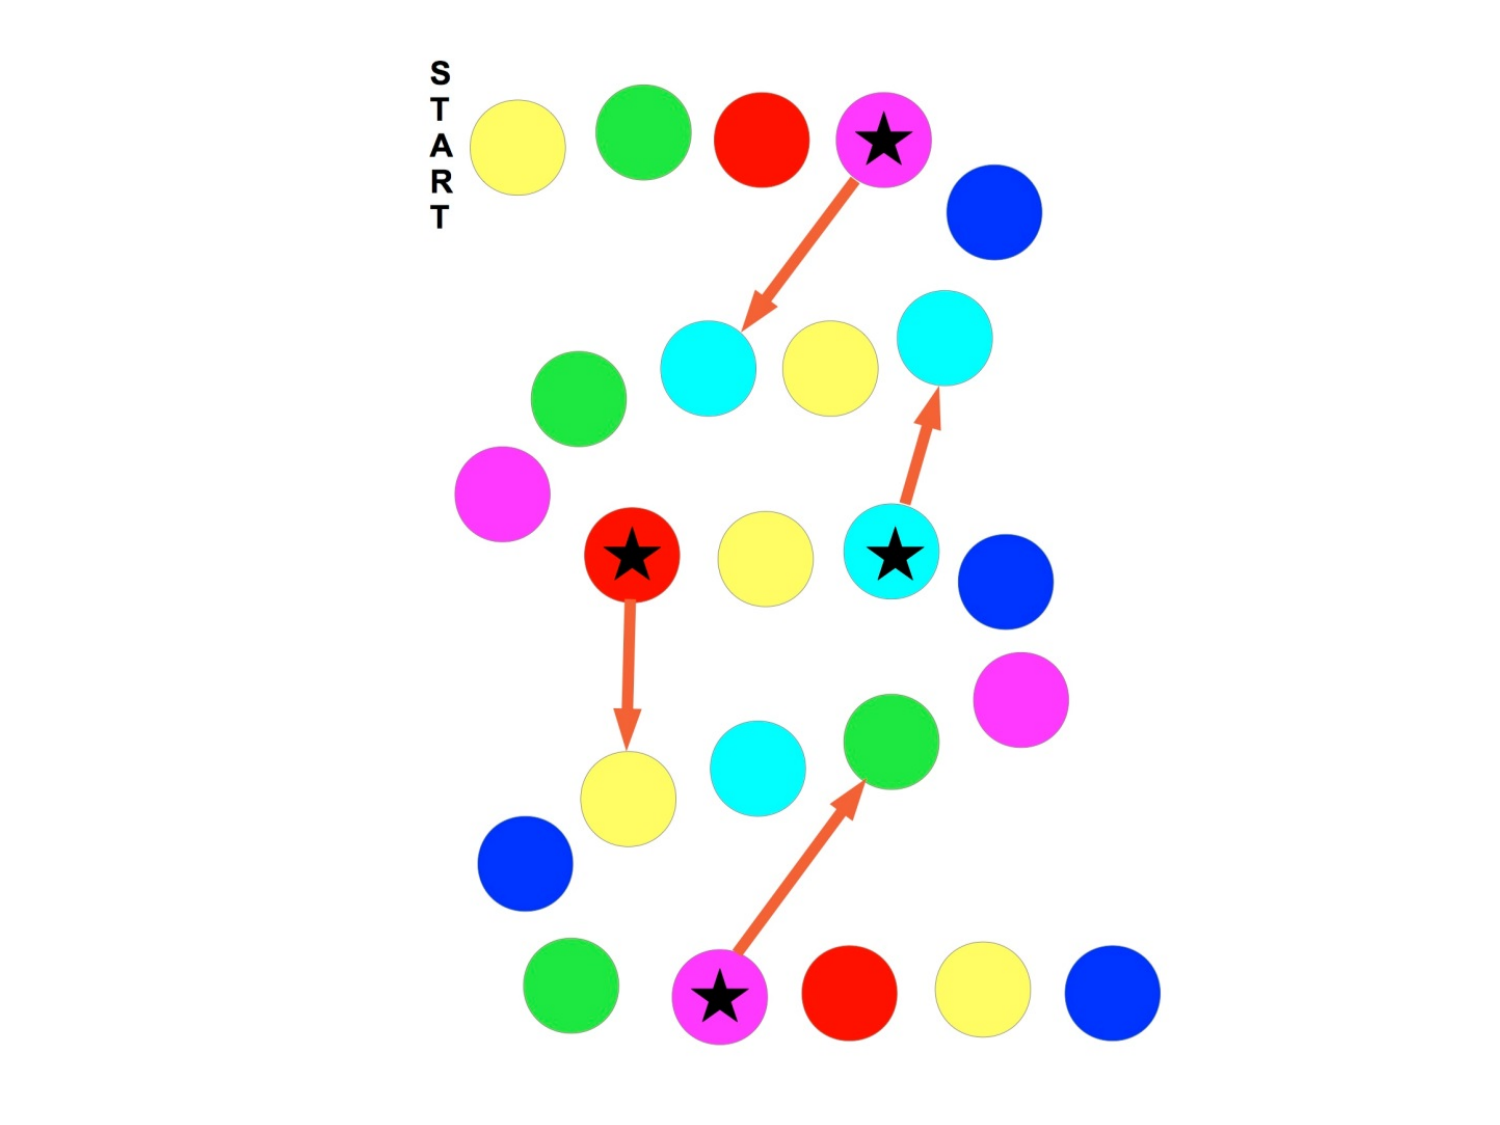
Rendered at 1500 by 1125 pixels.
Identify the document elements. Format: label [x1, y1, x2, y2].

picture [371, 42, 1171, 1082]
